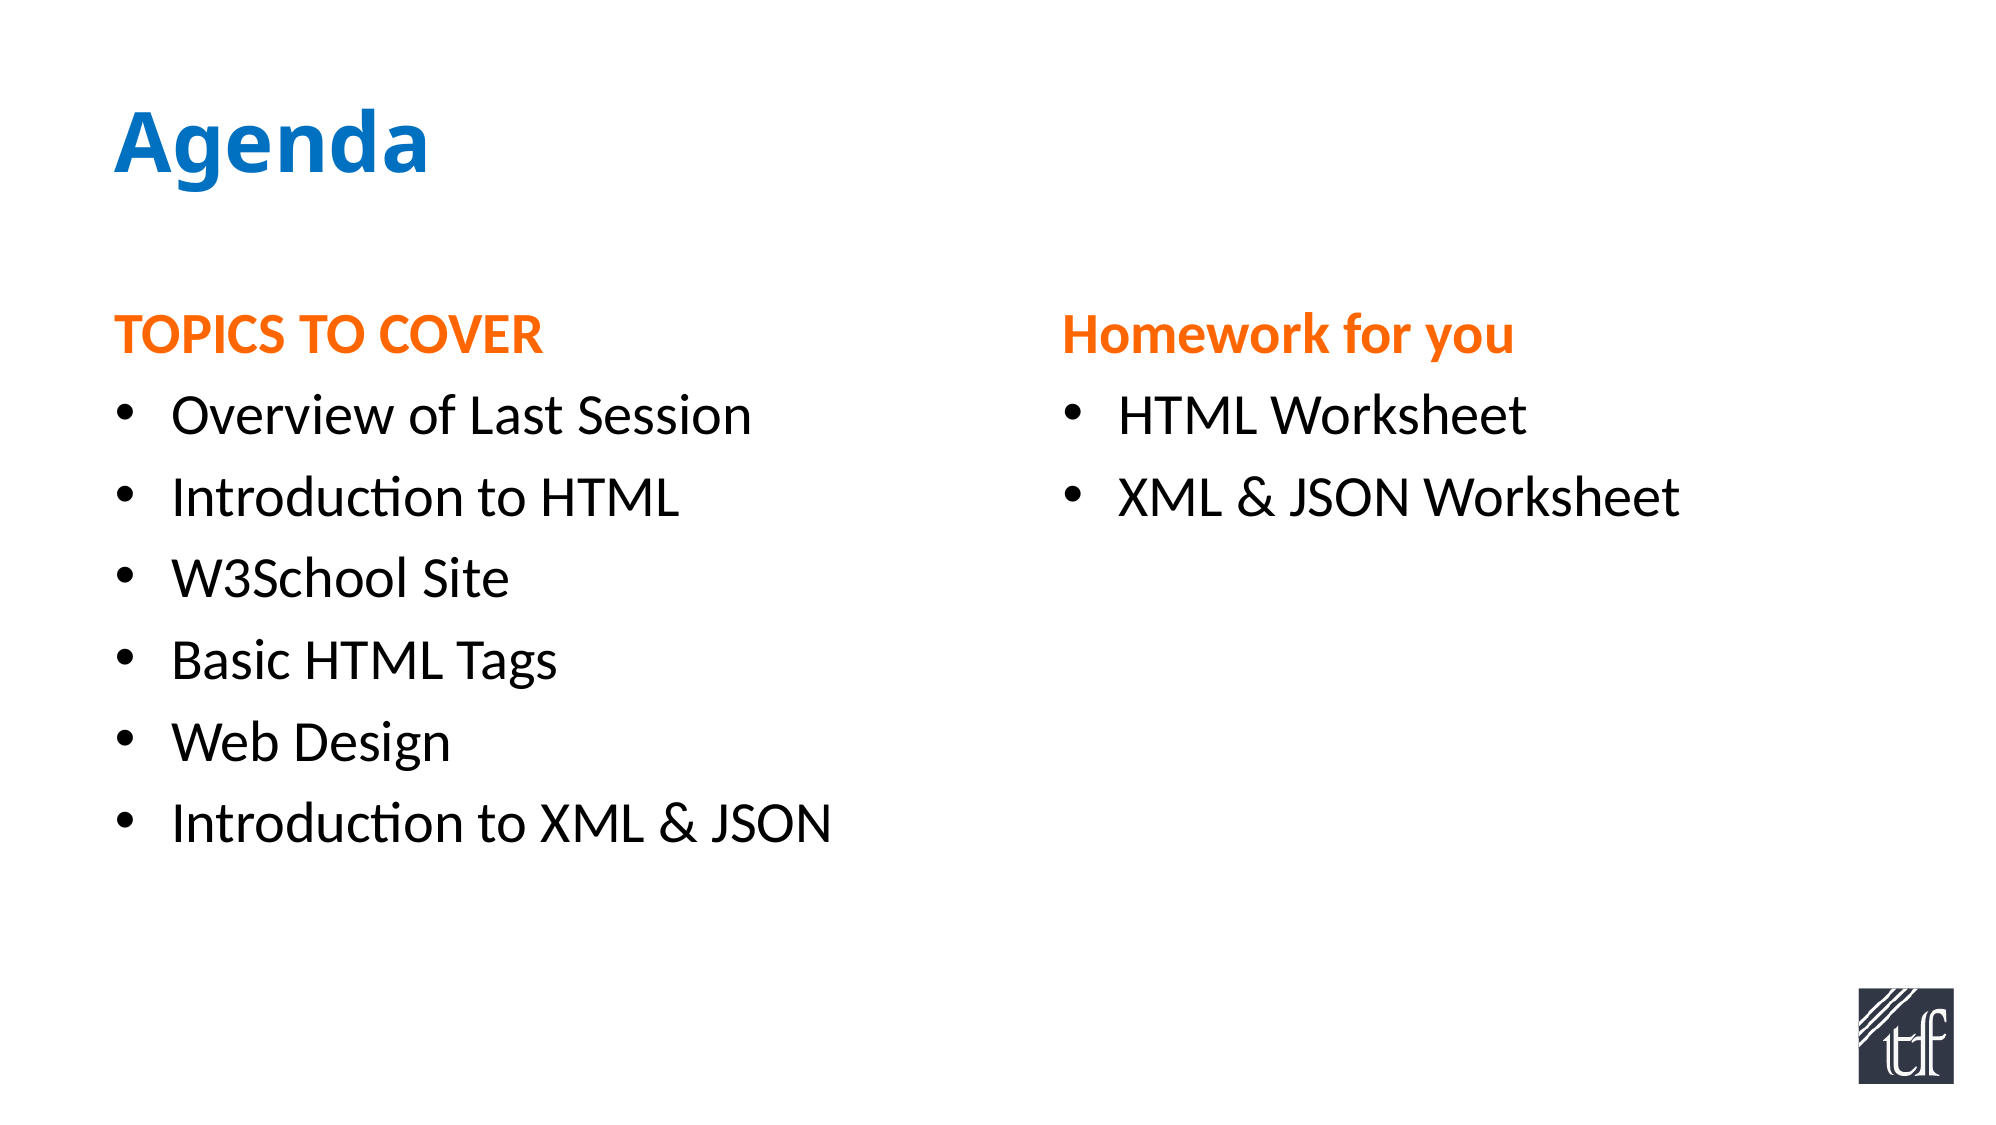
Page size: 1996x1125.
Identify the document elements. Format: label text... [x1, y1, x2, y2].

title Agenda [99, 45, 1896, 233]
picture [1847, 974, 1955, 1084]
list TOPICS TO COVER Overview of Last Session Introduction to HTML W3School Site Basic HTML Tags Web Design Introduction to XML & JSON [99, 287, 981, 1030]
list Homework for you HTML Worksheet XML & JSON Worksheet [1047, 287, 1929, 1030]
